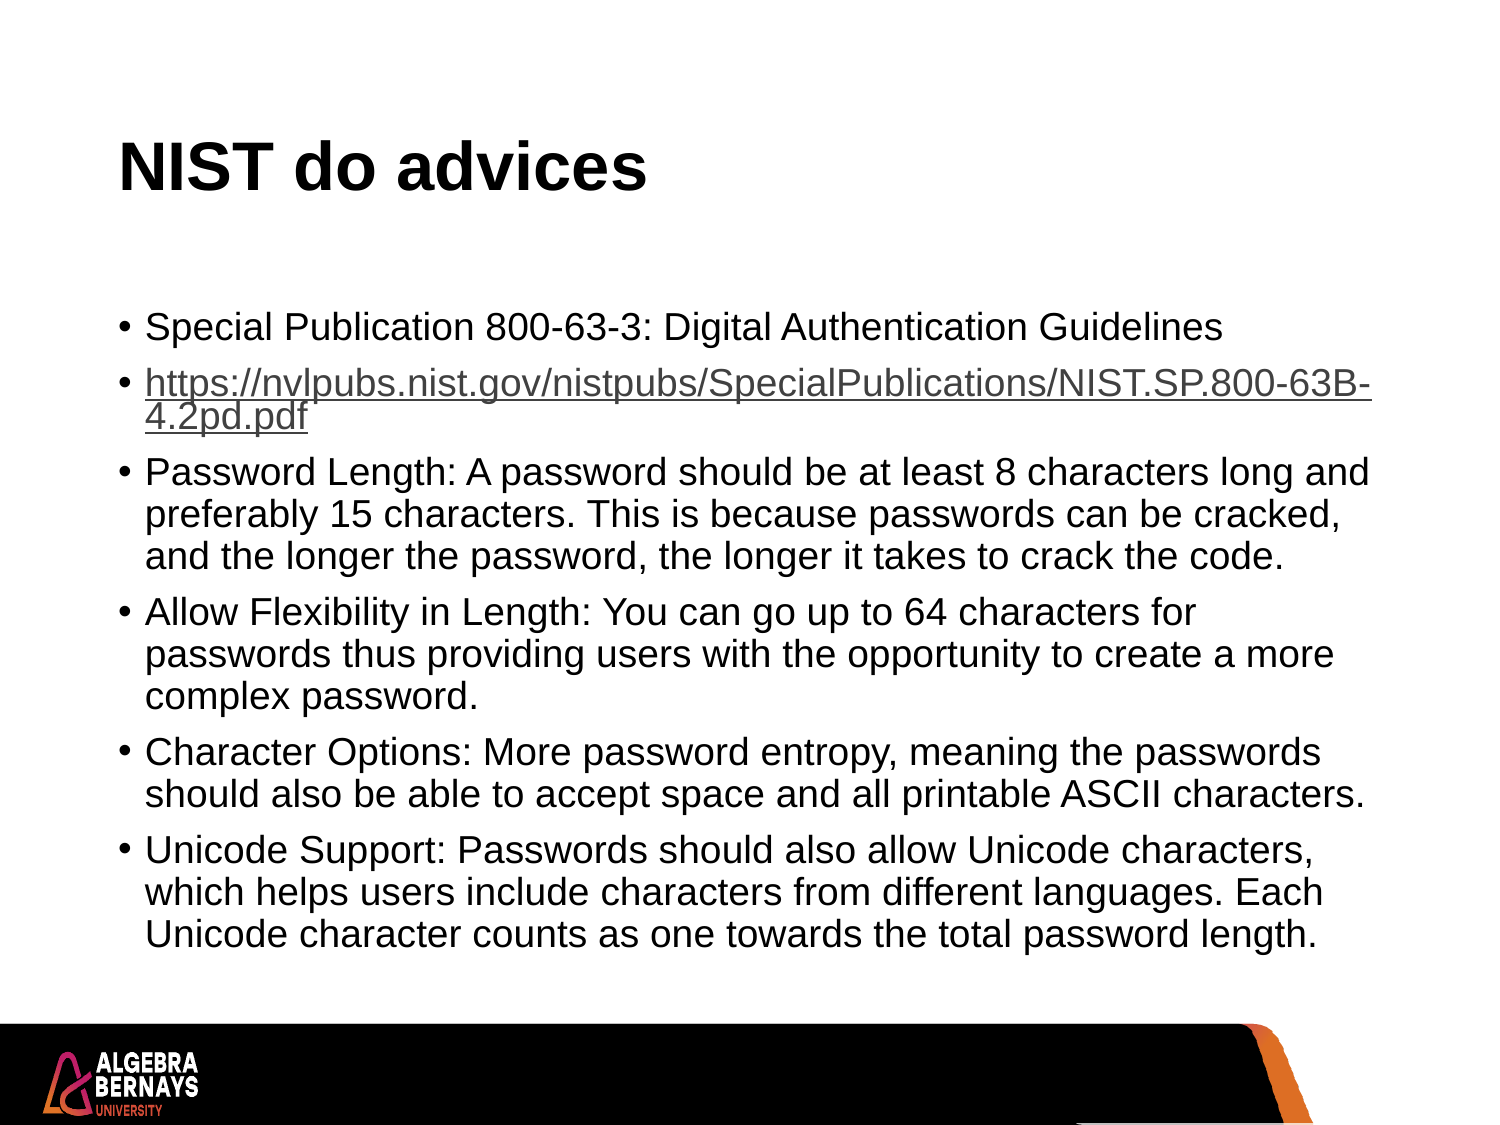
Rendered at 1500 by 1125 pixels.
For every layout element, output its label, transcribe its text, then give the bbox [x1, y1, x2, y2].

title NIST do advices [103, 59, 1397, 278]
list Special Publication 800-63-3: Digital Authentication Guidelines https://nvlpubs.nist.gov/nistpubs/SpecialPublications/NIST.SP.800-63B-4.2pd.pdf Password Length: A password should be at least 8 characters long and preferably 15 characters. This is because passwords can be cracked, and the longer the password, the longer it takes to crack the code. Allow Flexibility in Length: You can go up to 64 characters for passwords thus providing users with the opportunity to create a more complex password. Character Options: More password entropy, meaning the passwords should also be able to accept space and all printable ASCII characters. Unicode Support: Passwords should also allow Unicode characters, which helps users include characters from different languages. Each Unicode character counts as one towards the total password length. [103, 299, 1397, 1014]
picture [0, 1023, 1468, 1125]
